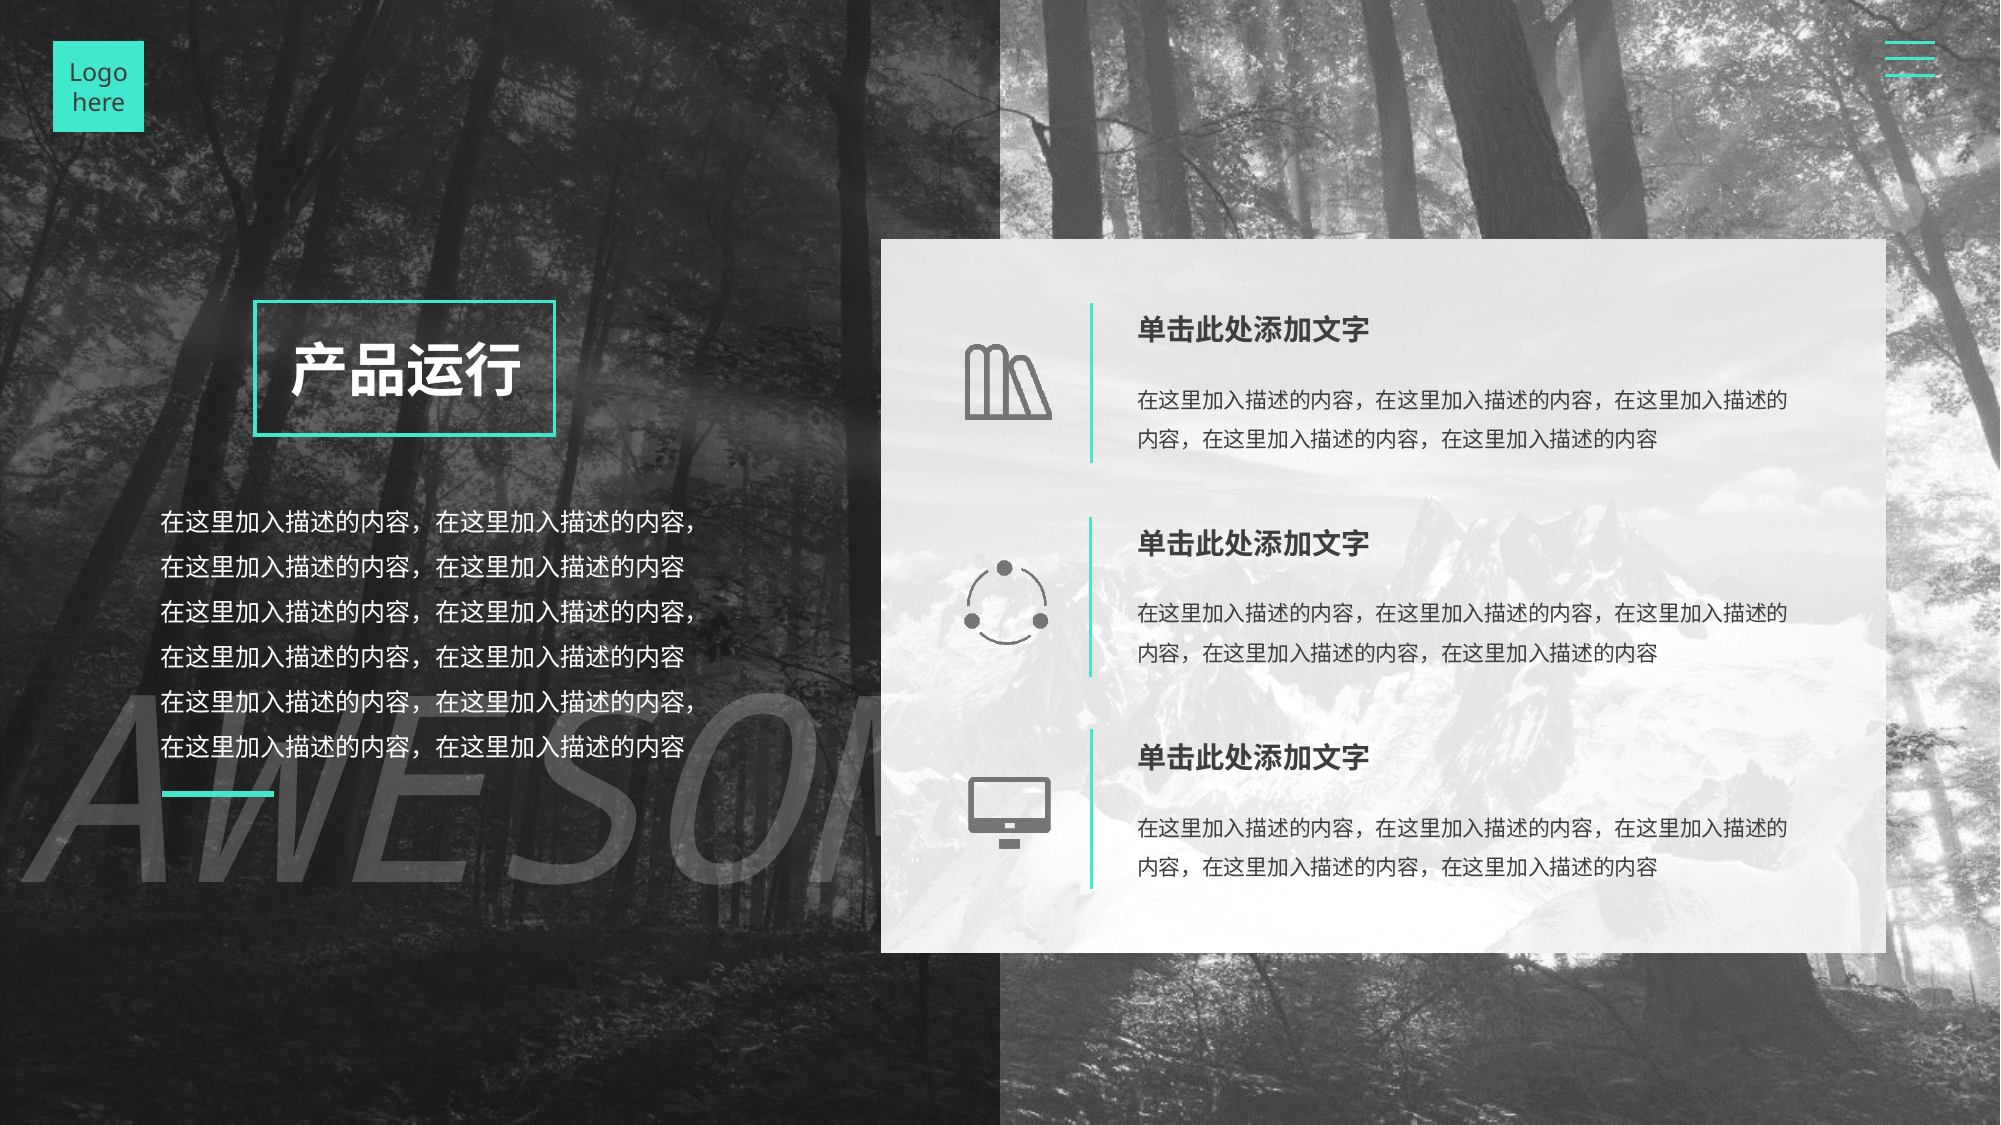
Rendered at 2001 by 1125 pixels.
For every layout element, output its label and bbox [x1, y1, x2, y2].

text_box [1122, 517, 1821, 675]
picture [0, 0, 2000, 1125]
text_box [1122, 732, 1821, 889]
text_box [1122, 304, 1821, 461]
text_box [54, 42, 1936, 132]
